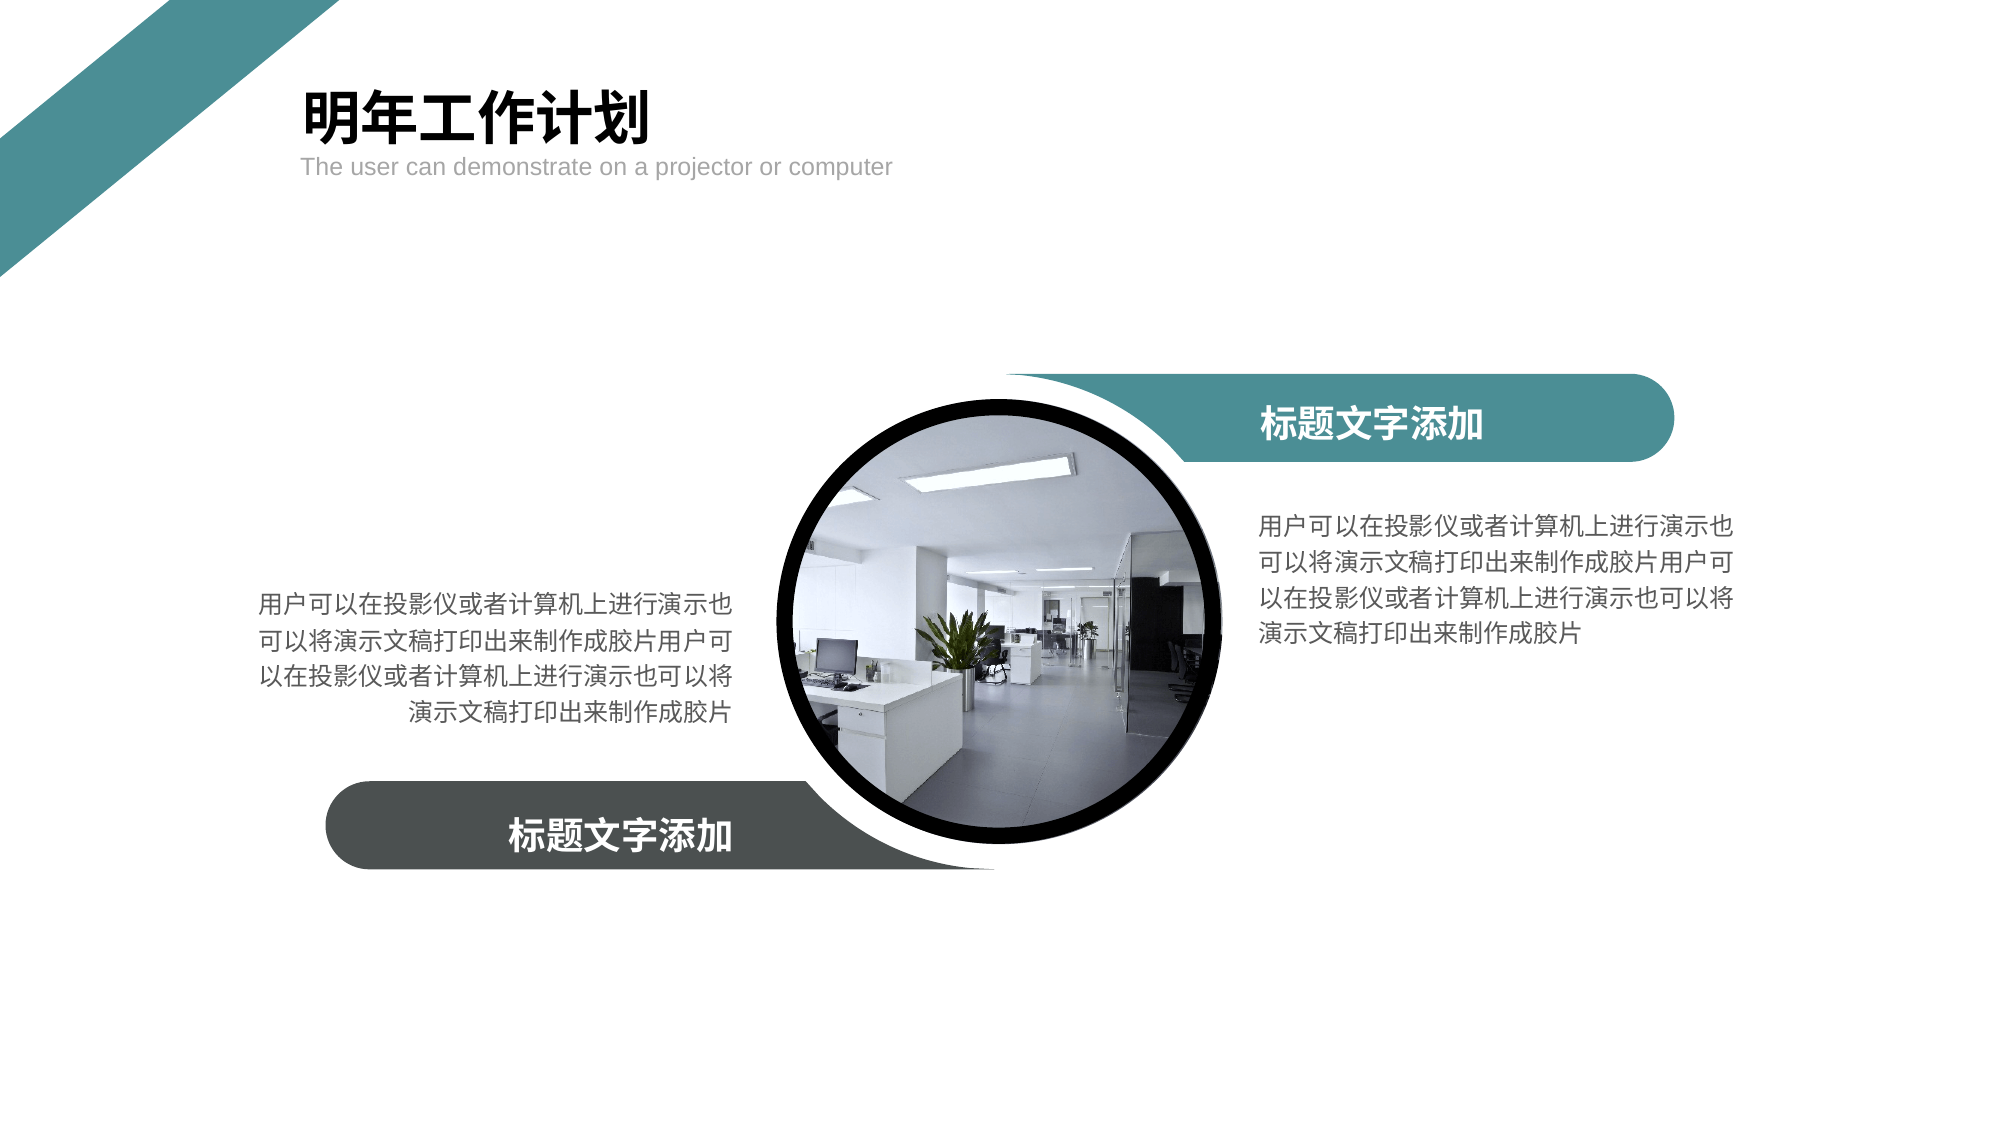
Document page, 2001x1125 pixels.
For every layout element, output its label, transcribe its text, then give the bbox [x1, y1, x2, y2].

text_box [325, 781, 995, 870]
text_box [1006, 373, 1675, 462]
text_box 用户可以在投影仪或者计算机上进行演示也可以将演示文稿打印出来制作成胶片用户可以在投影仪或者计算机上进行演示也可以将演示文稿打印出来制作成胶片 [1244, 496, 1750, 656]
text_box 标题文字添加 [1245, 383, 1582, 453]
text_box 标题文字添加 [411, 795, 749, 865]
picture [777, 399, 1223, 845]
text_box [285, 73, 1116, 189]
text_box 用户可以在投影仪或者计算机上进行演示也可以将演示文稿打印出来制作成胶片用户可以在投影仪或者计算机上进行演示也可以将演示文稿打印出来制作成胶片 [242, 575, 749, 734]
